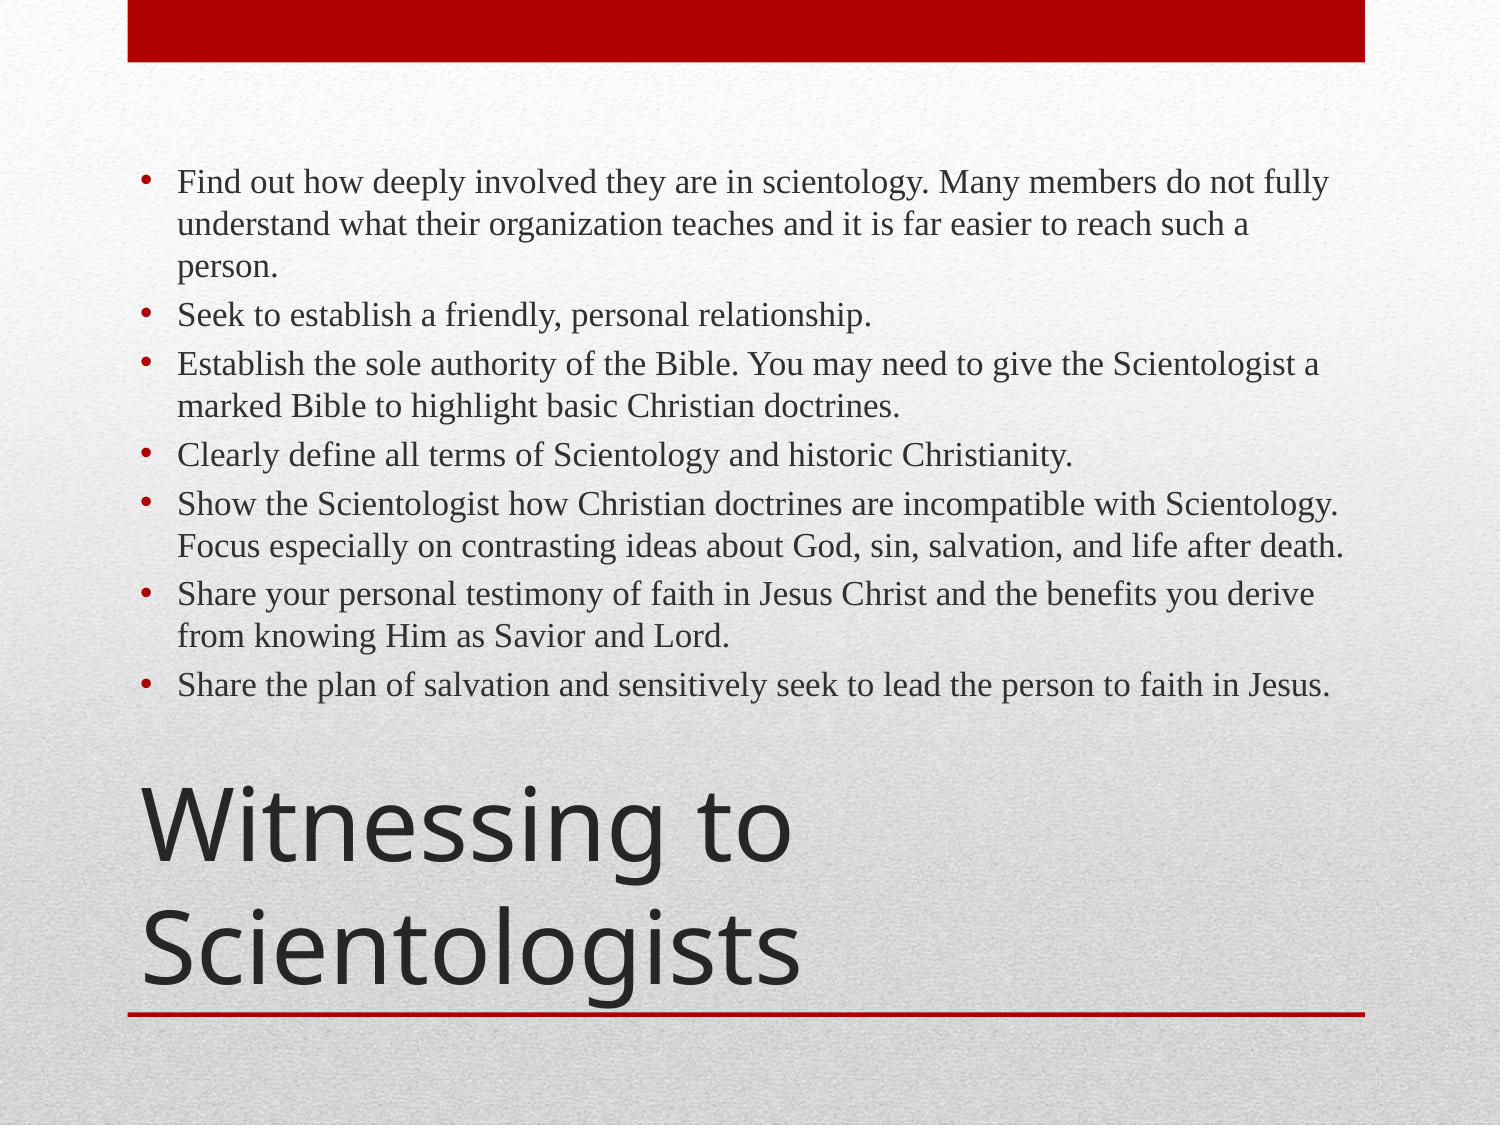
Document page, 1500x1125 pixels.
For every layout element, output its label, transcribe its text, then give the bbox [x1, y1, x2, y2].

list Find out how deeply involved they are in scientology. Many members do not fully understand what their organization teaches and it is far easier to reach such a person. Seek to establish a friendly, personal relationship. Establish the sole authority of the Bible. You may need to give the Scientologist a marked Bible to highlight basic Christian doctrines. Clearly define all terms of Scientology and historic Christianity. Show the Scientologist how Christian doctrines are incompatible with Scientology. Focus especially on contrasting ideas about God, sin, salvation, and life after death. Share your personal testimony of faith in Jesus Christ and the benefits you derive from knowing Him as Savior and Lord. Share the plan of salvation and sensitively seek to lead the person to faith in Jesus. [125, 112, 1363, 750]
title Witnessing to Scientologists [125, 750, 1238, 1013]
